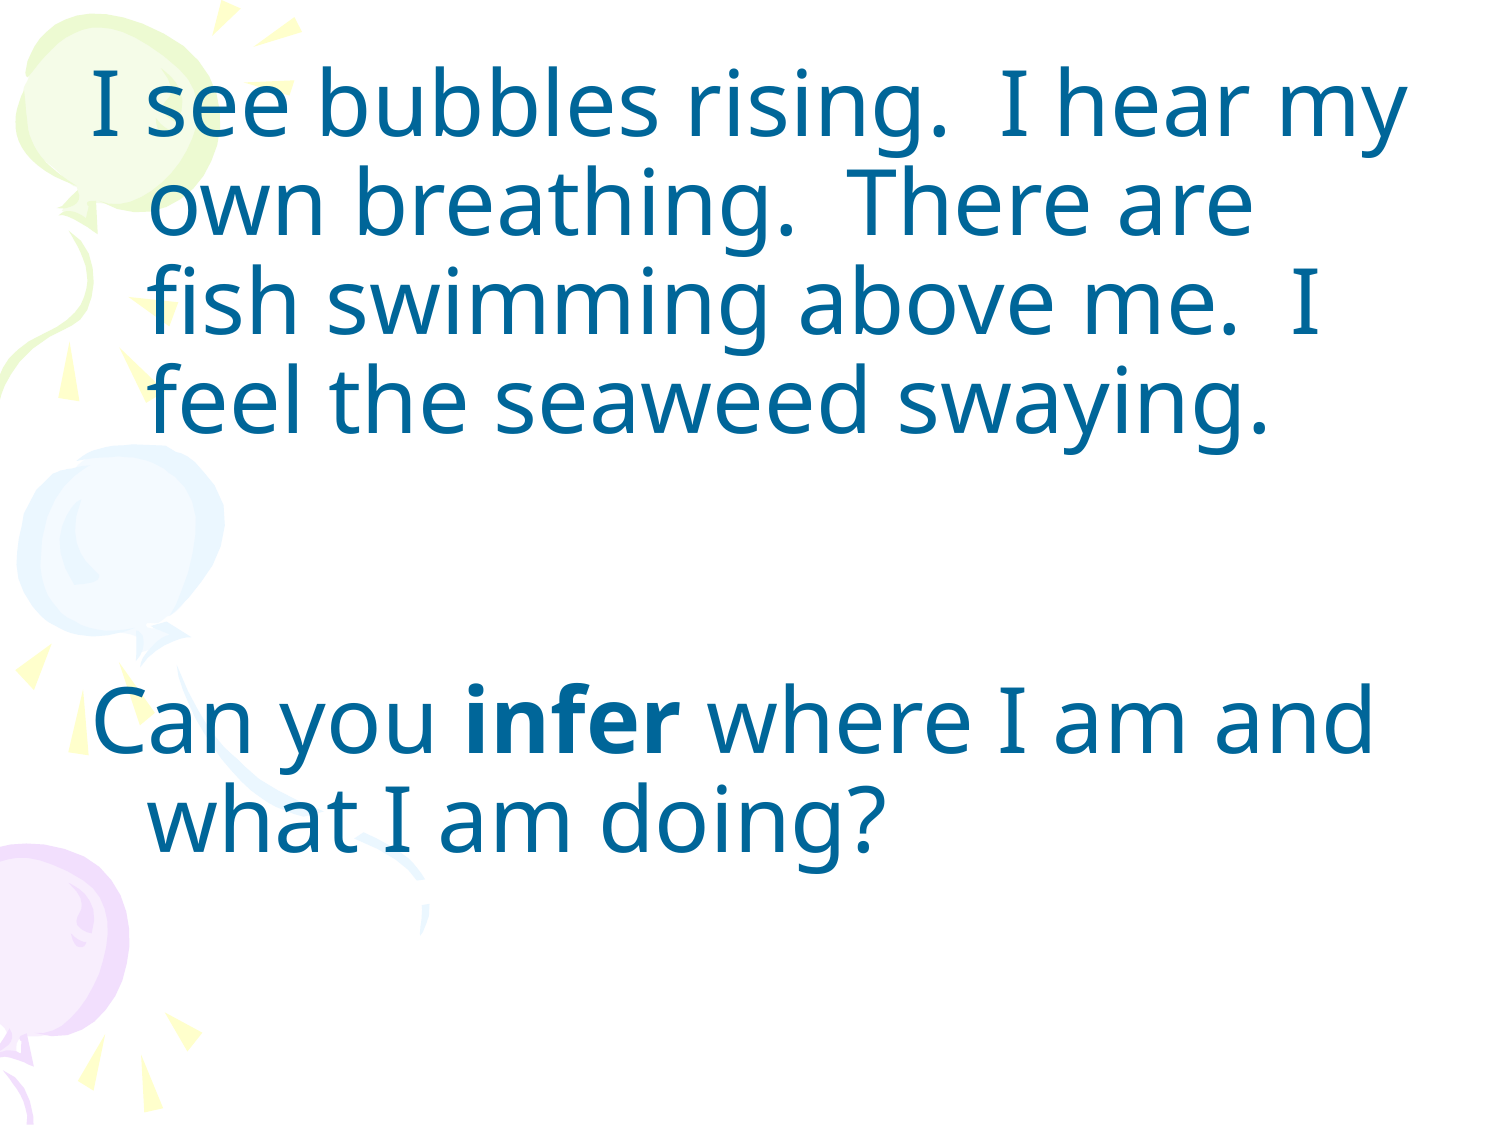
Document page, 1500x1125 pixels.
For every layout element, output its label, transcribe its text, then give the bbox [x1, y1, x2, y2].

list I see bubbles rising. I hear my own breathing. There are fish swimming above me. I feel the seaweed swaying. Can you infer where I am and what I am doing? [74, 49, 1426, 994]
